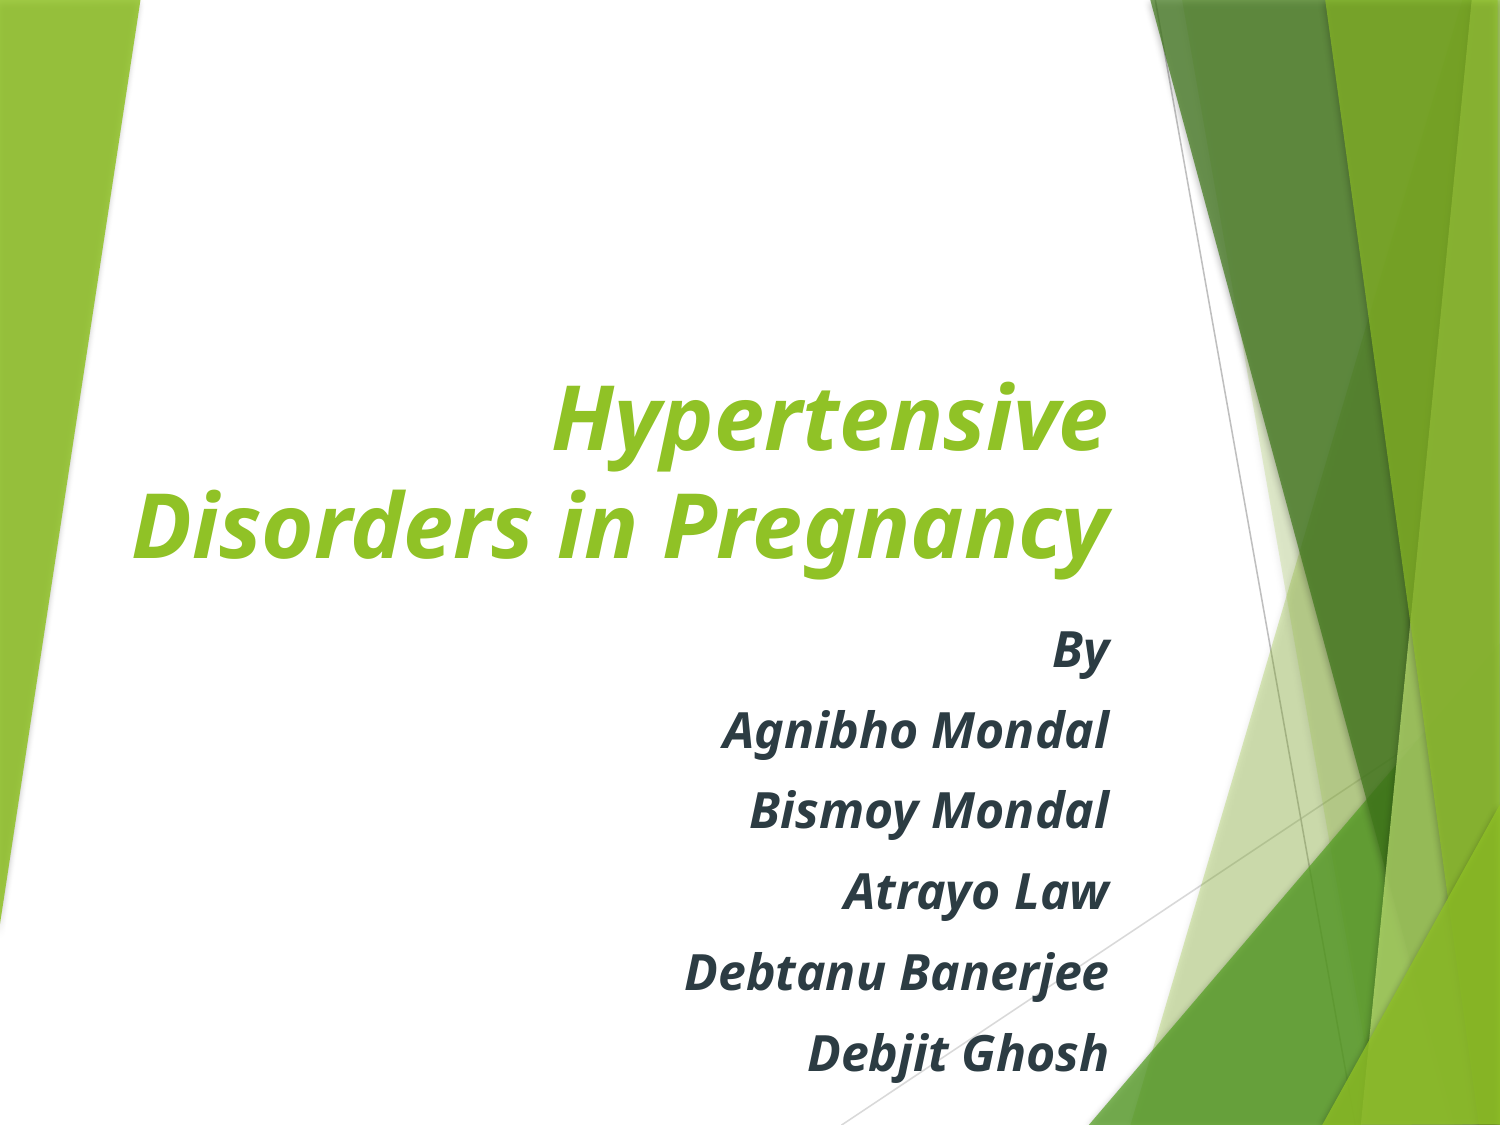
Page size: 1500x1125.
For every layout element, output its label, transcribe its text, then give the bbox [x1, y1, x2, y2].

subtitle By Agnibho Mondal Bismoy Mondal Atrayo Law Debtanu Banerjee Debjit Ghosh [112, 609, 1125, 1056]
title Hypertensive Disorders in Pregnancy [112, 278, 1125, 584]
